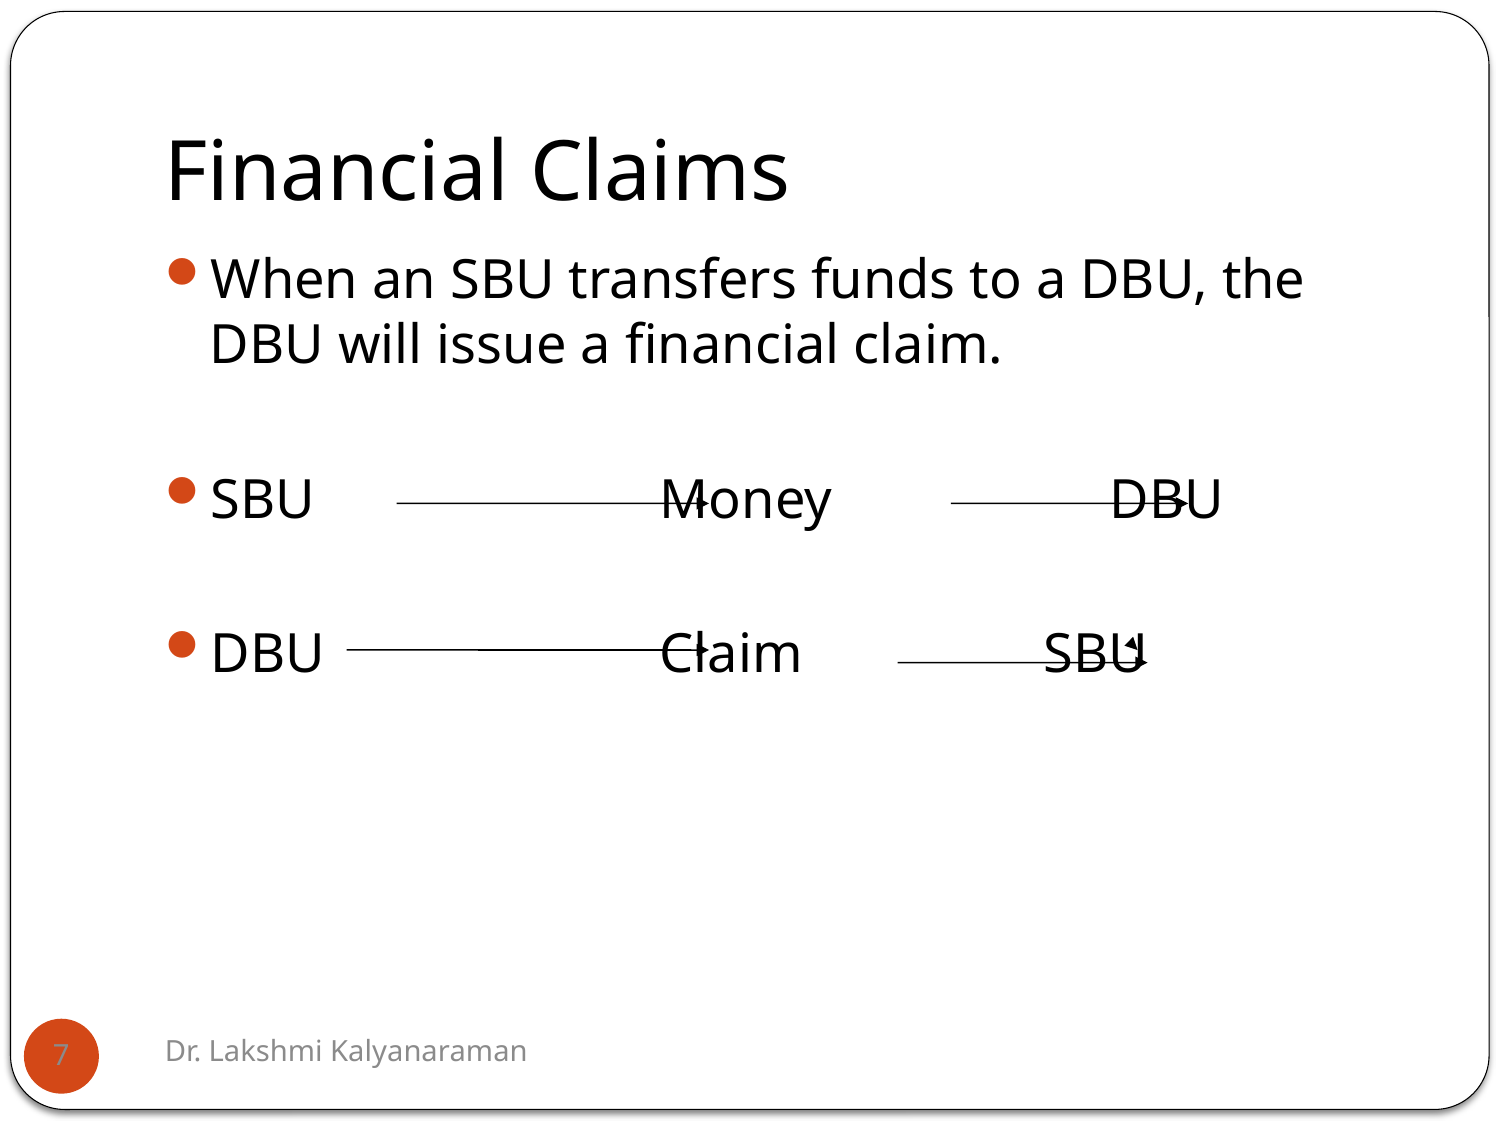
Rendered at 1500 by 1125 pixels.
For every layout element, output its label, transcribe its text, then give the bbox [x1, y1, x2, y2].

text_box [897, 656, 1148, 669]
text_box [950, 497, 1189, 510]
list When an SBU transfers funds to a DBU, the DBU will issue a financial claim. SBU Money DBU DBU Claim SBU [150, 237, 1425, 988]
title Financial Claims [150, 45, 1425, 233]
text_box [1124, 636, 1138, 651]
slide_number 7 [23, 1018, 99, 1094]
text_box [396, 497, 710, 510]
footer Dr. Lakshmi Kalyanaraman [150, 1012, 800, 1088]
text_box [346, 643, 710, 657]
